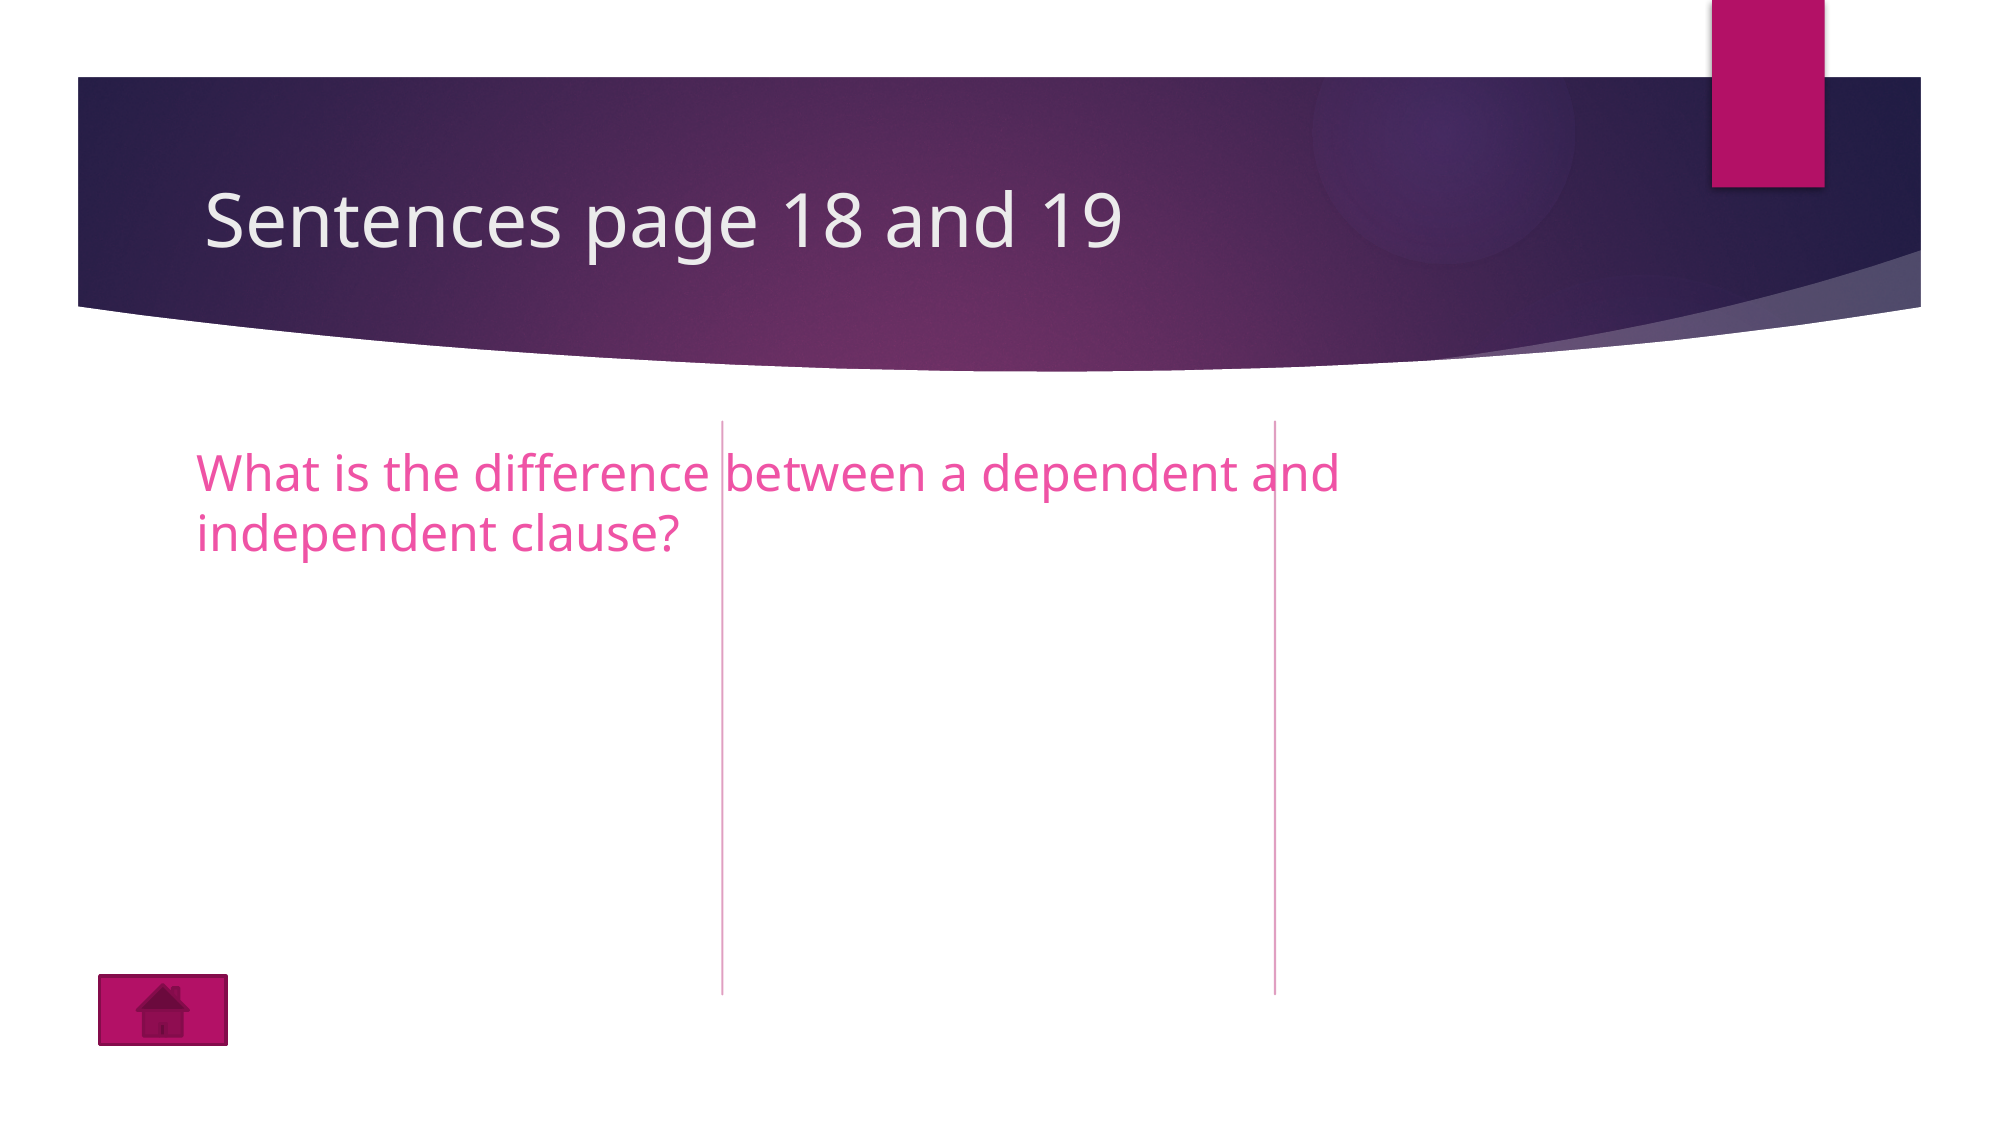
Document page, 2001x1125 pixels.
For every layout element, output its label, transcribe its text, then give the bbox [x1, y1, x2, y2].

text_box [98, 974, 228, 1046]
list What is the difference between a dependent and independent clause? [181, 423, 1630, 570]
title Sentences page 18 and 19 [189, 159, 1638, 276]
